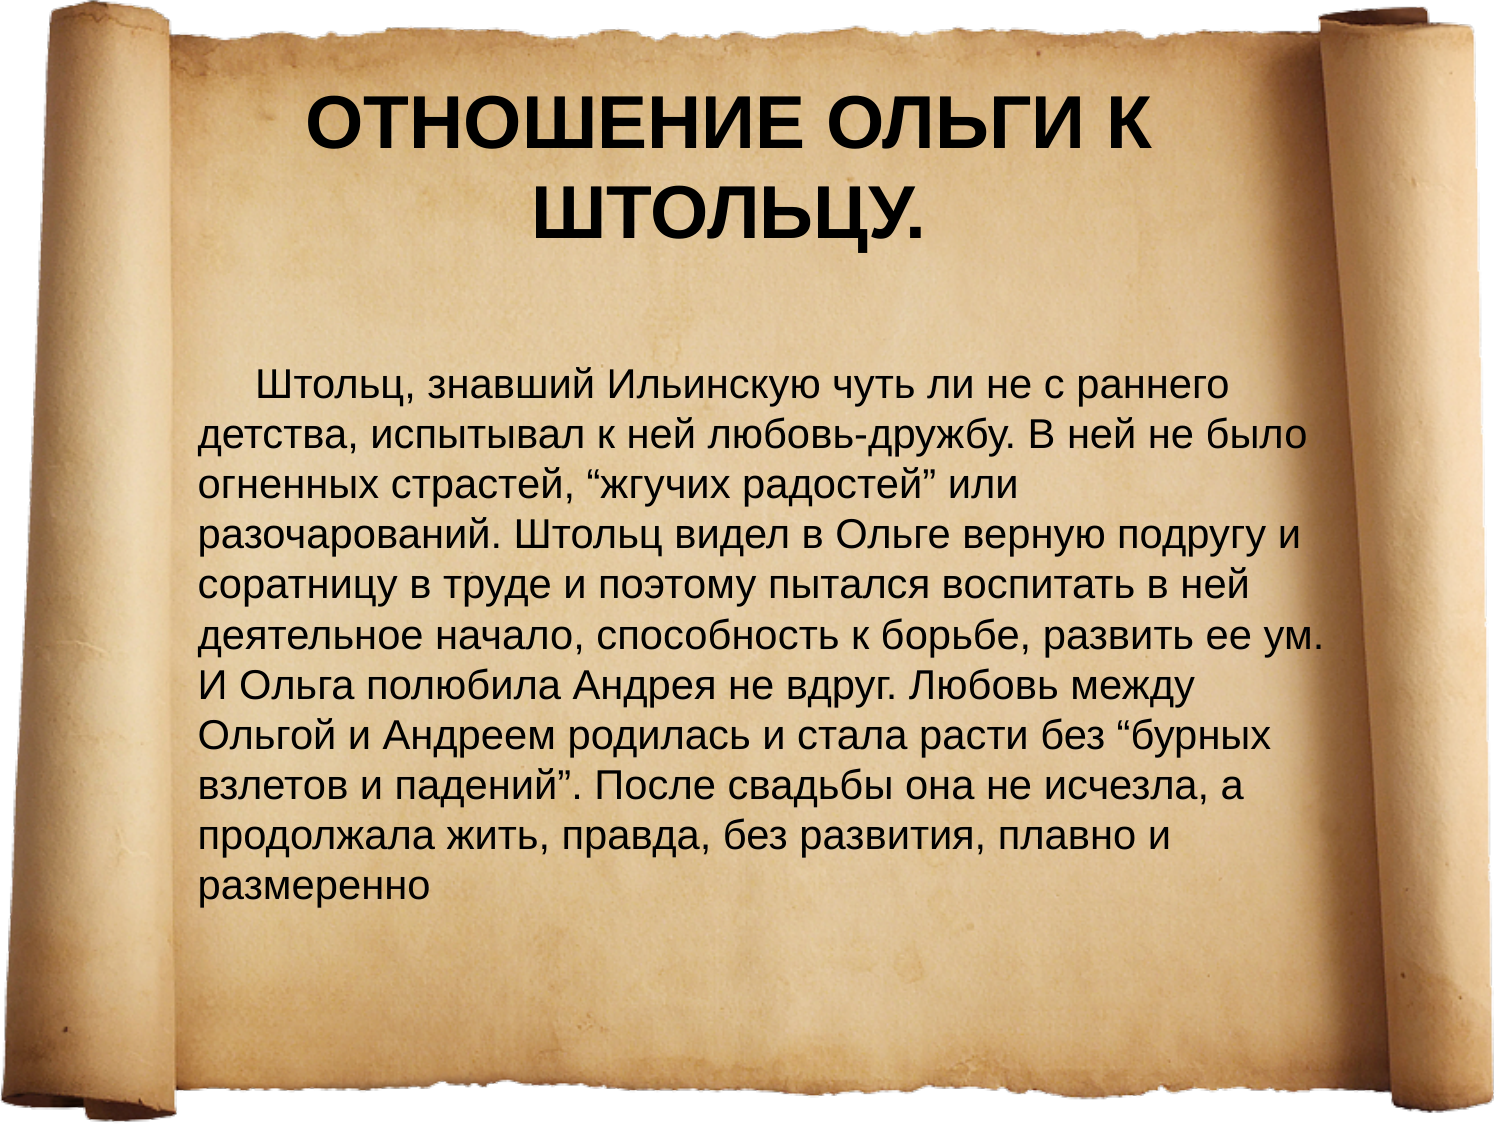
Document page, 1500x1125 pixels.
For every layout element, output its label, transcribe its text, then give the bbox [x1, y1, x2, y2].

text_box Штольц, знавший Ильинскую чуть ли не с раннего детства, испытывал к ней любовь-дружбу. В ней не было огненных страстей, “жгучих радостей” или разочарований. Штольц видел в Ольге верную подругу и соратницу в труде и поэтому пытался воспитать в ней деятельное начало, способность к борьбе, развить ее ум. И Ольга полюбила Андрея не вдруг. Любовь между Ольгой и Андреем родилась и стала расти без “бурных взлетов и падений”. После свадьбы она не исчезла, а продолжала жить, правда, без развития, плавно и размеренно [182, 349, 1341, 915]
picture [0, 0, 1500, 1125]
text_box Отношение Ольги к Штольцу. [168, 66, 1291, 262]
